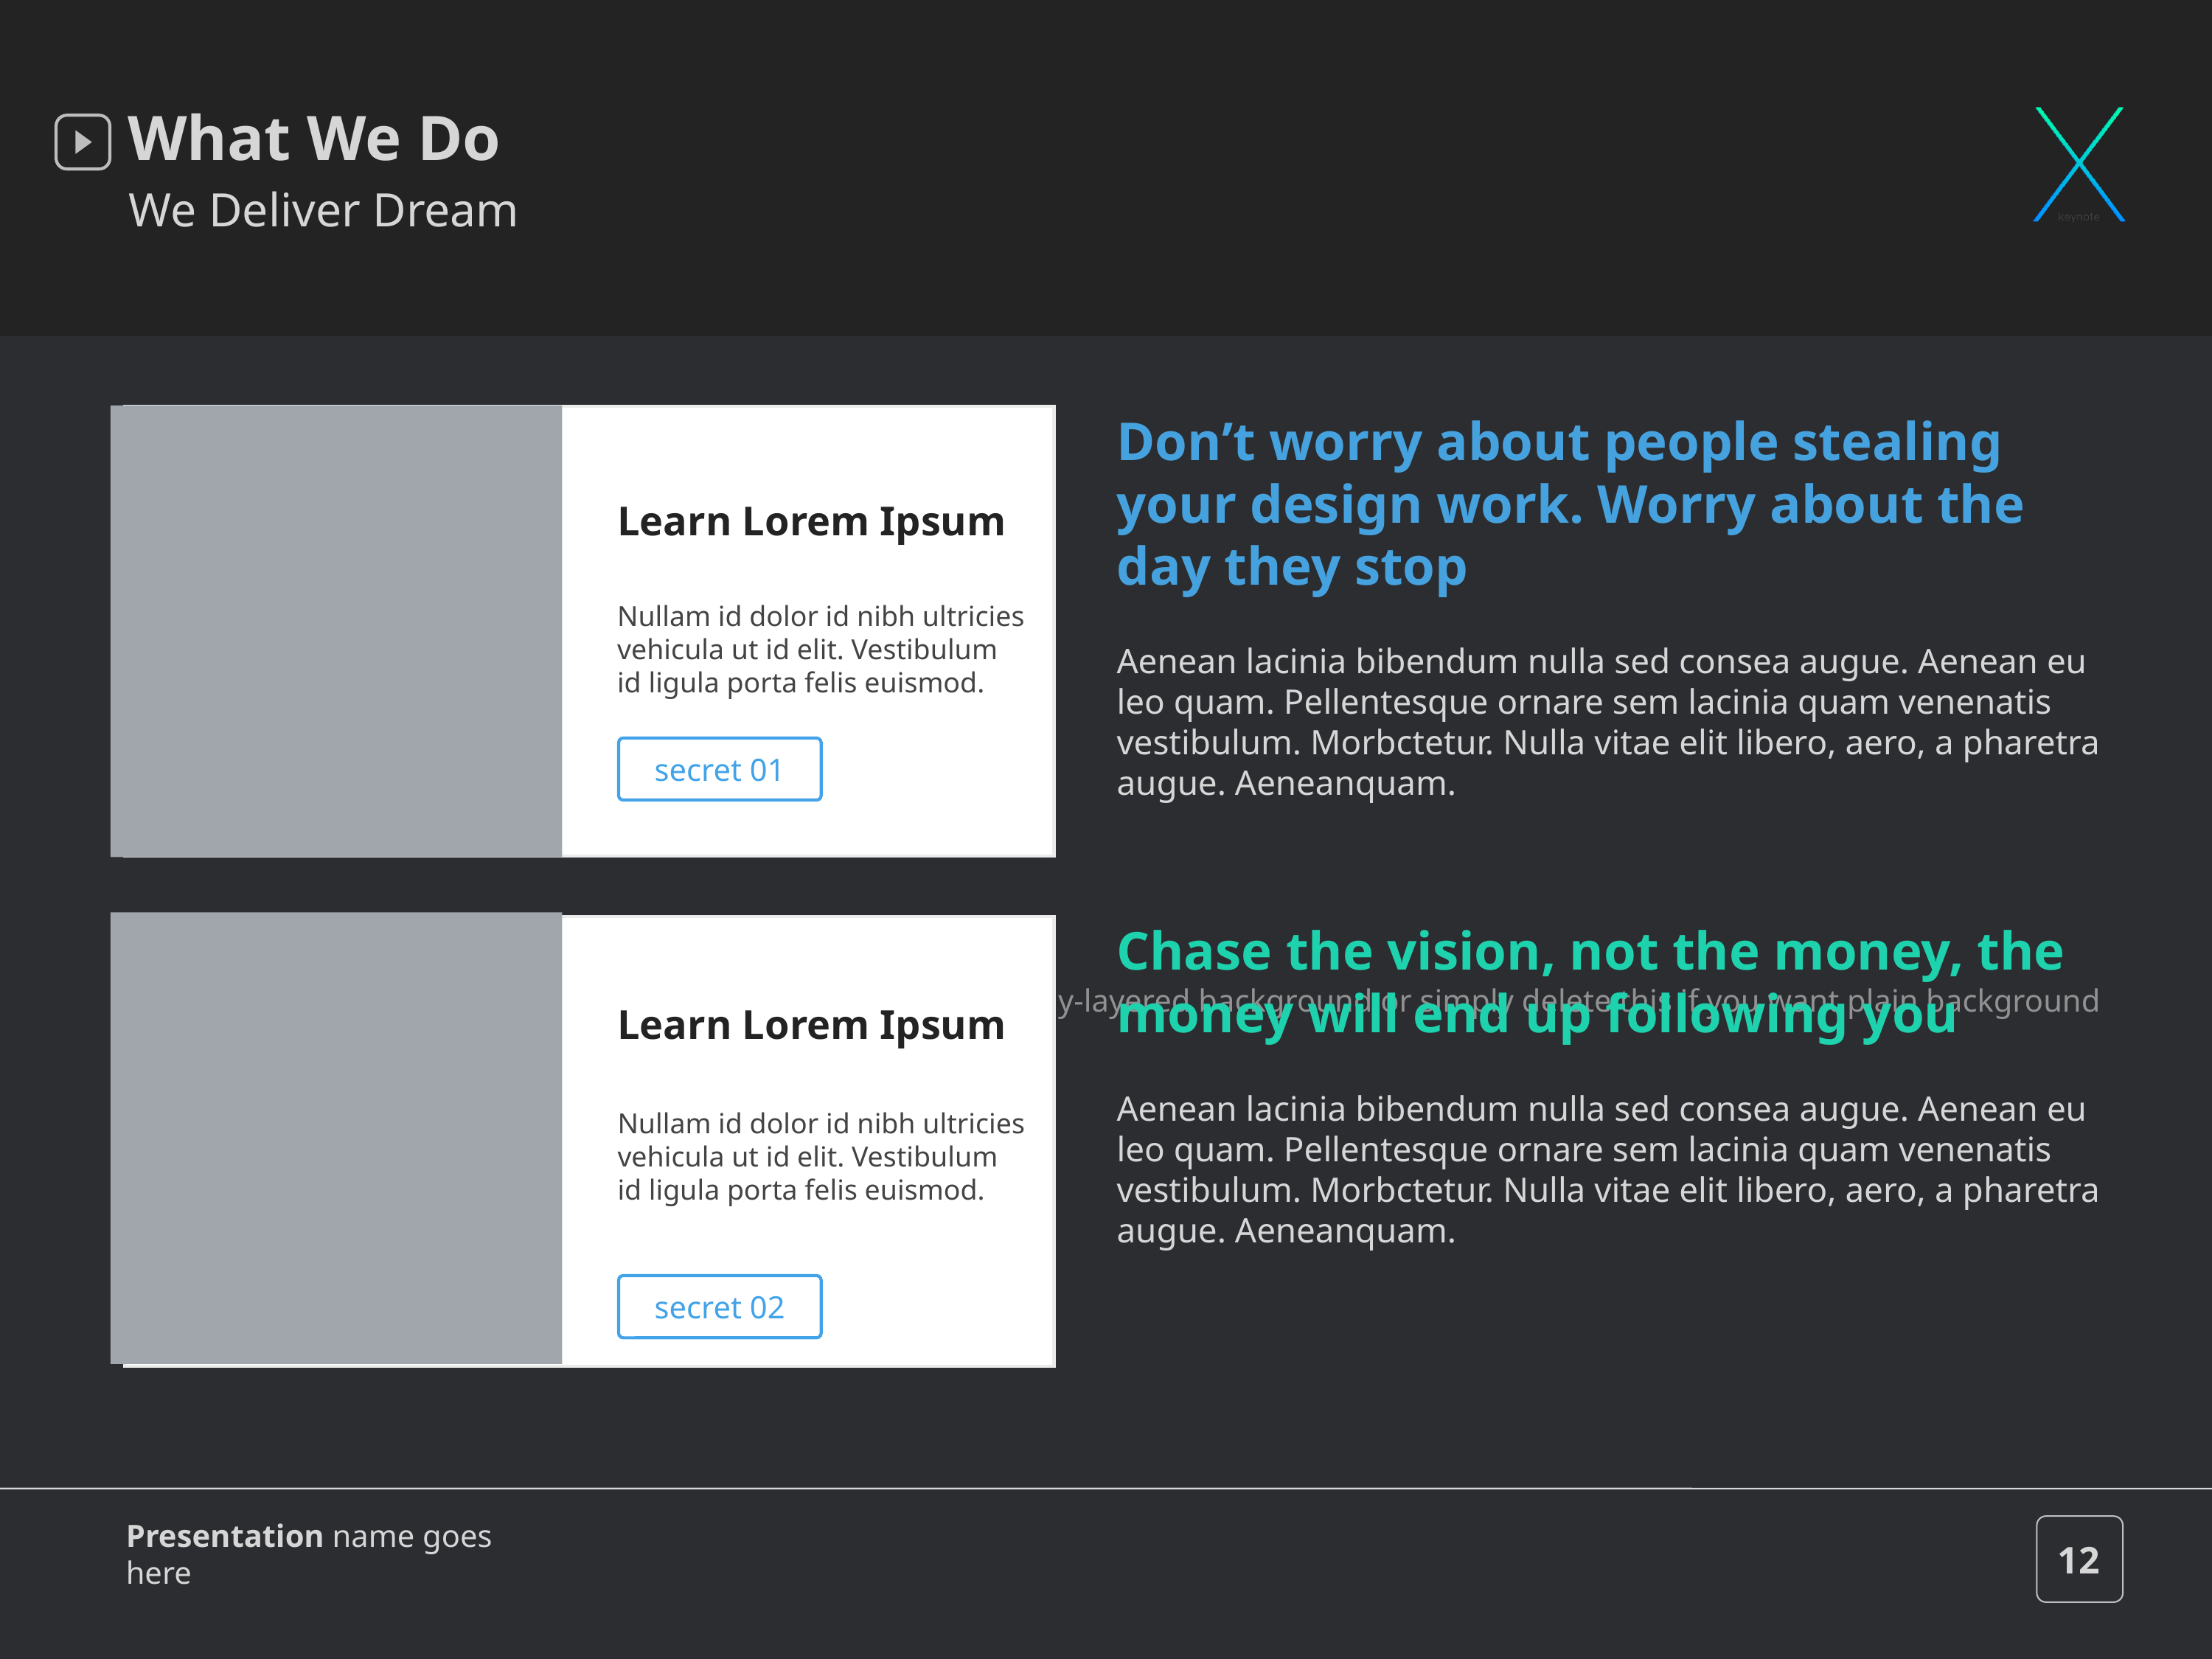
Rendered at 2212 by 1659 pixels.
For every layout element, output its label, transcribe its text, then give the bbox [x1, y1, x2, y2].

text_box secret 01 [618, 737, 821, 801]
text_box [110, 405, 563, 858]
text_box What We Do [122, 87, 2046, 185]
picture [2032, 107, 2126, 223]
text_box [124, 916, 1054, 1367]
text_box [563, 406, 1054, 857]
text_box We Deliver Dream [122, 170, 2000, 246]
text_box Nullam id dolor id nibh ultricies vehicula ut id elit. Vestibulum id ligula porta felis euismod. [617, 1077, 1029, 1234]
text_box Learn Lorem Ipsum [617, 966, 1028, 1082]
text_box secret 02 [618, 1275, 821, 1338]
text_box Nullam id dolor id nibh ultricies vehicula ut id elit. Vestibulum id ligula porta felis euismod. [617, 577, 1028, 728]
text_box Don’t worry about people stealing your design work. Worry about the day they stop Aenean lacinia bibendum nulla sed consea augue. Aenean eu leo quam. Pellentesque ornare sem lacinia quam venenatis vestibulum. Morbctetur. Nulla vitae elit libero, aero, a pharetra augue. Aeneanquam. [1110, 375, 2122, 835]
text_box Chase the vision, not the money, the money will end up following you Aenean lacinia bibendum nulla sed consea augue. Aenean eu leo quam. Pellentesque ornare sem lacinia quam venenatis vestibulum. Morbctetur. Nulla vitae elit libero, aero, a pharetra augue. Aeneanquam. [1110, 889, 2122, 1279]
text_box Learn Lorem Ipsum [617, 462, 1028, 577]
text_box 12 [2051, 1527, 2107, 1591]
text_box [110, 912, 563, 1364]
